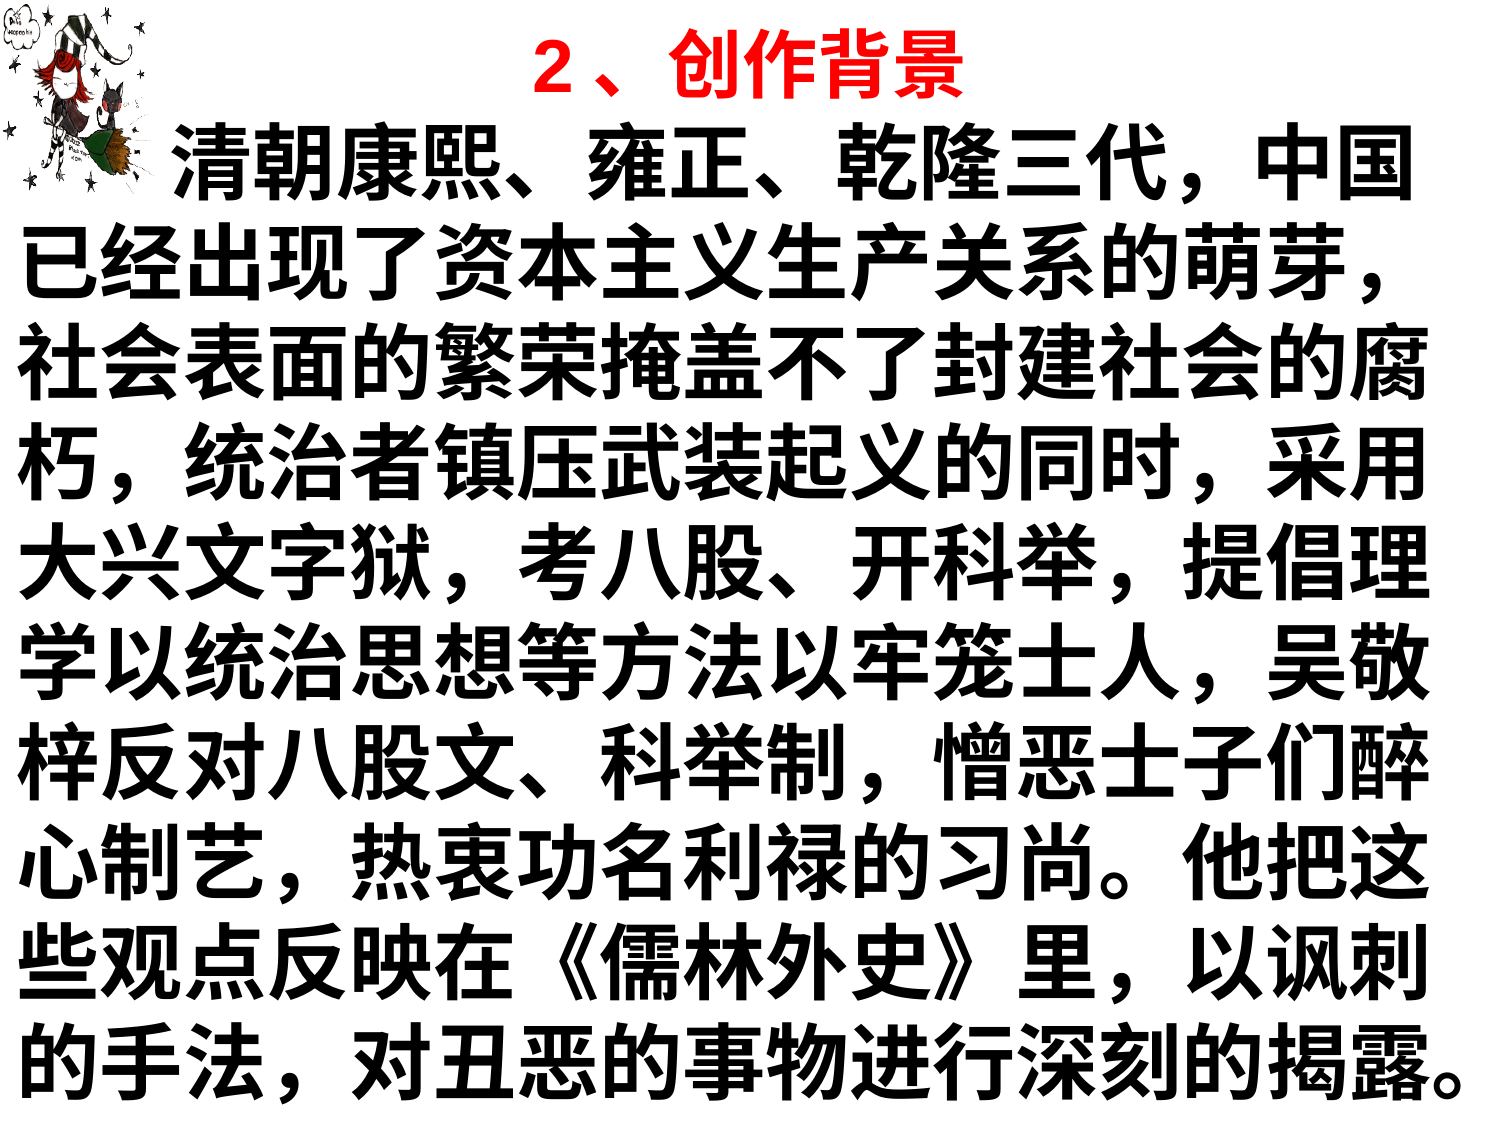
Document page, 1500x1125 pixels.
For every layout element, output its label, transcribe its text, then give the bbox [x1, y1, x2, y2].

title 2、创作背景 [74, 3, 1426, 102]
picture [2, 4, 155, 194]
list 清朝康熙、雍正、乾隆三代，中国已经出现了资本主义生产关系的萌芽，社会表面的繁荣掩盖不了封建社会的腐朽，统治者镇压武装起义的同时，采用大兴文字狱，考八股、开科举，提倡理学以统治思想等方法以牢笼士人，吴敬梓反对八股文、科举制，憎恶士子们醉心制艺，热衷功名利禄的习尚。他把这些观点反映在《儒林外史》里，以讽刺的手法，对丑恶的事物进行深刻的揭露。 [1, 102, 1500, 1122]
